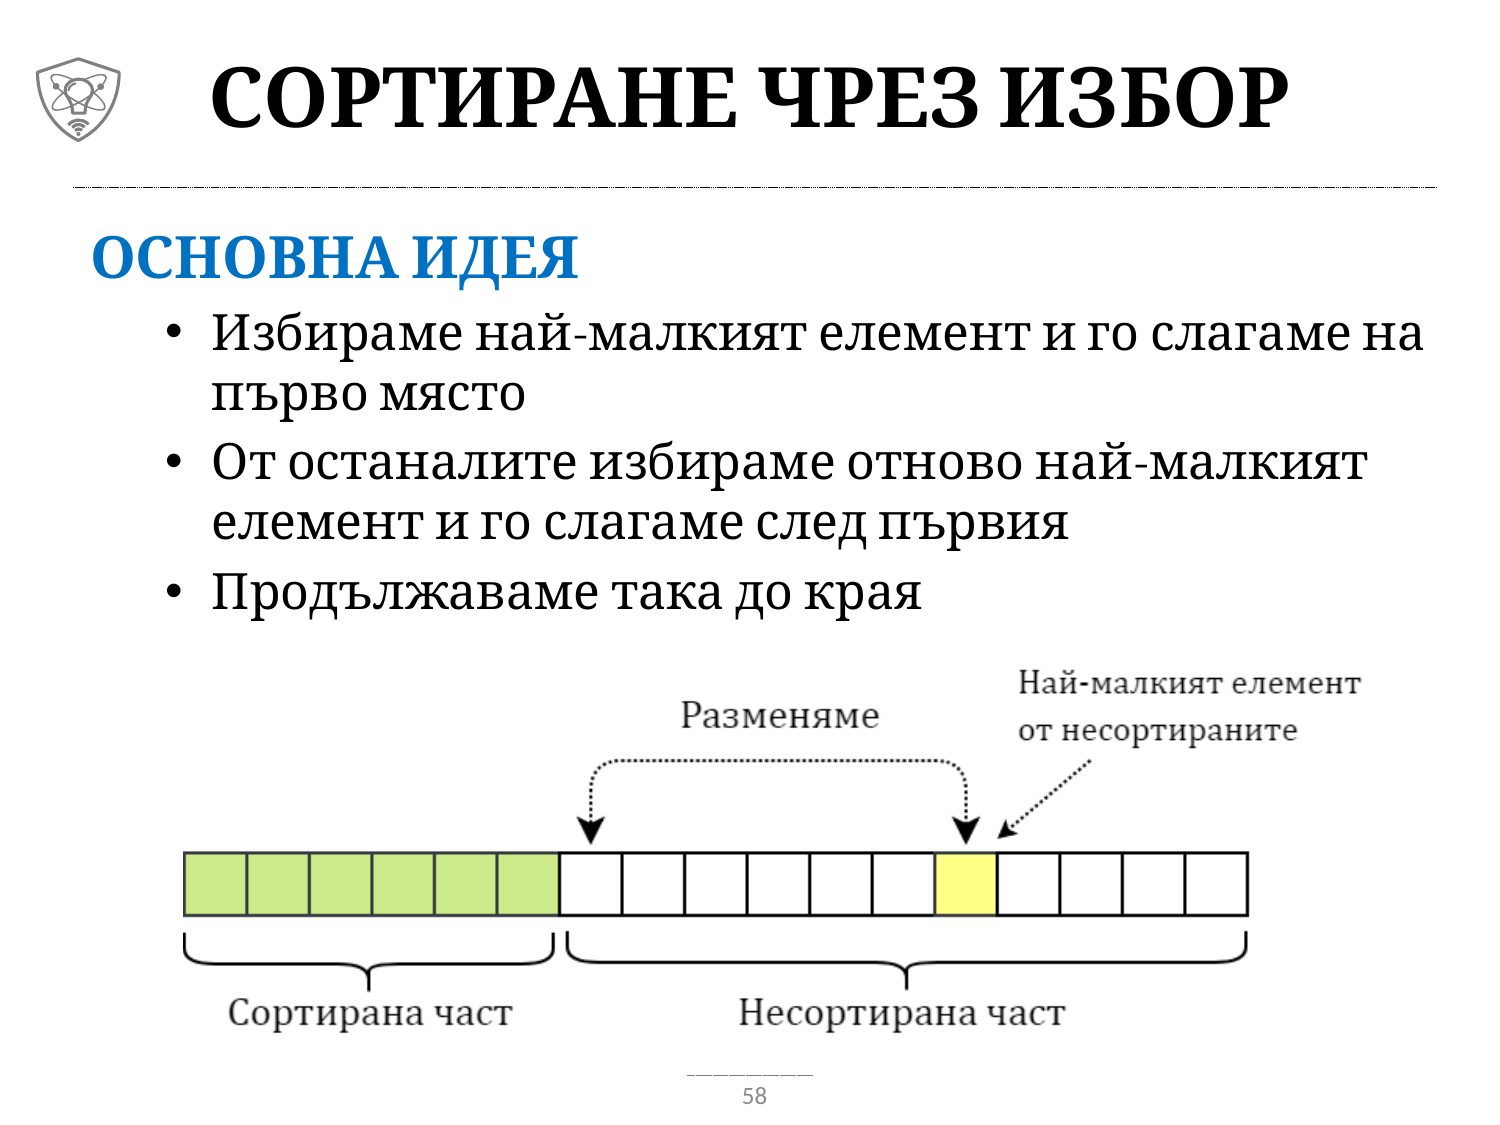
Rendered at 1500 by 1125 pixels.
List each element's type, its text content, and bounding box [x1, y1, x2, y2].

title Сортиране чрез избор [0, 0, 1500, 188]
slide_number 58 [579, 1065, 930, 1125]
picture [183, 653, 1390, 1045]
list Основна идея Избираме най-малкият елемент и го слагаме на първо място От останалите избираме отново най-малкият елемент и го слагаме след първия Продължаваме така до края [75, 212, 1450, 1063]
